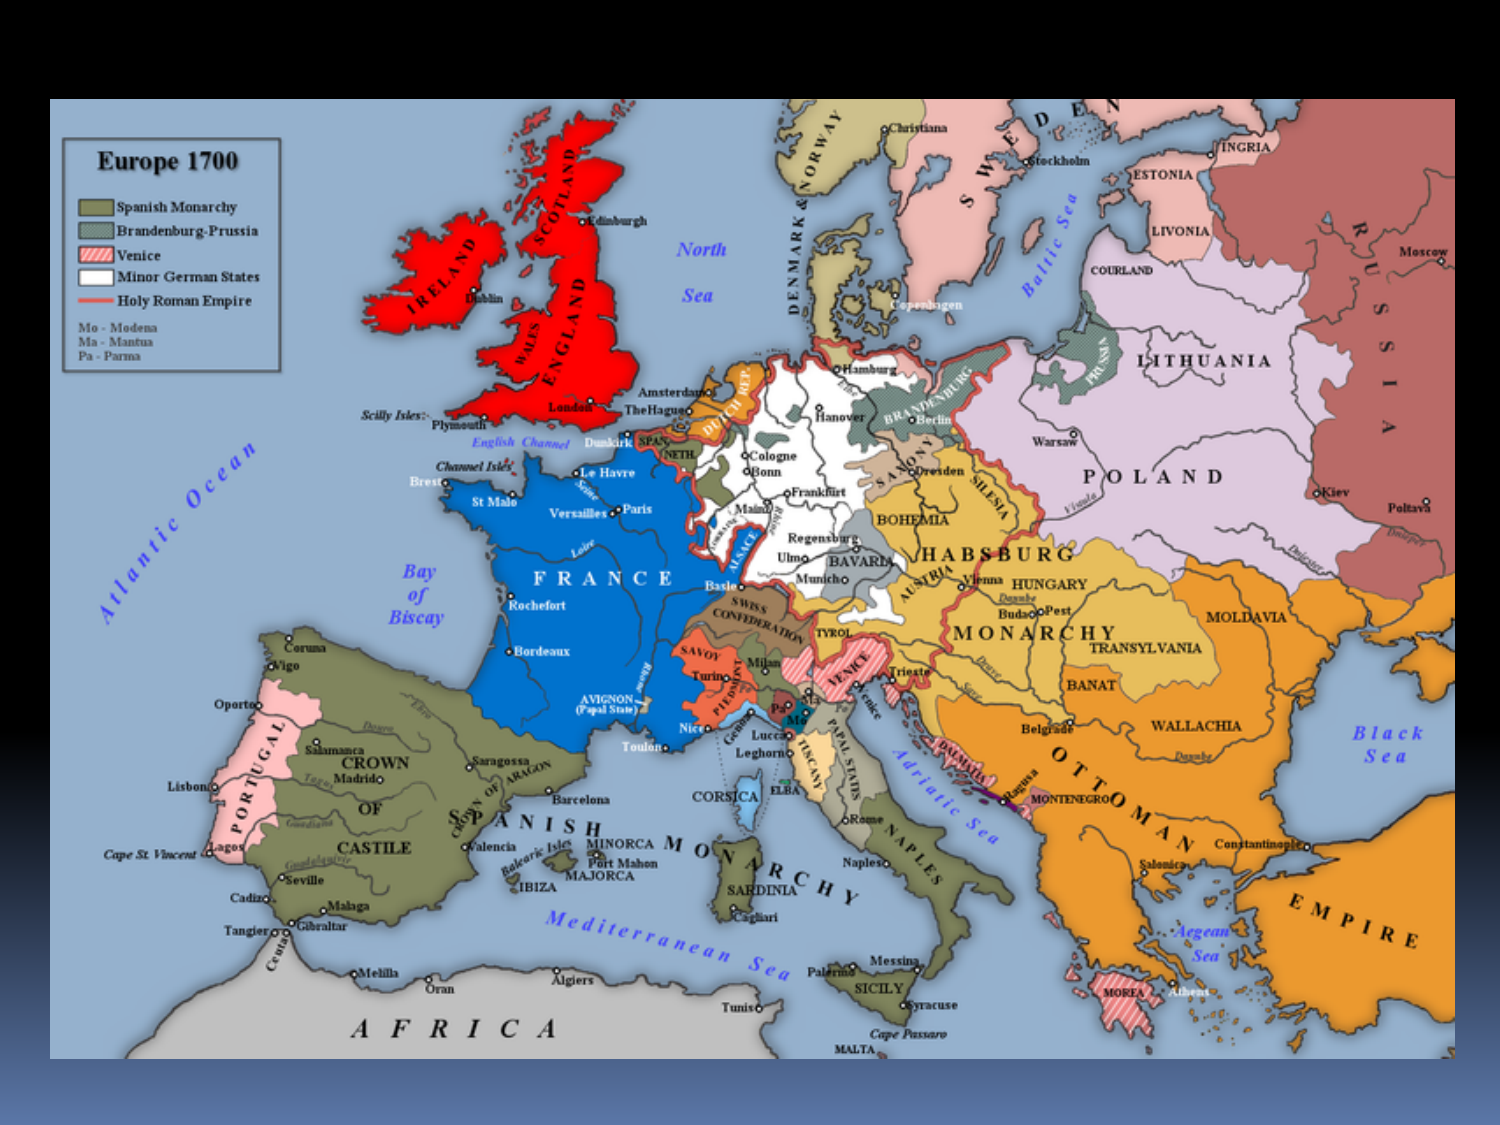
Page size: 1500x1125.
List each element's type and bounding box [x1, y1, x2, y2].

picture [49, 99, 1455, 1059]
